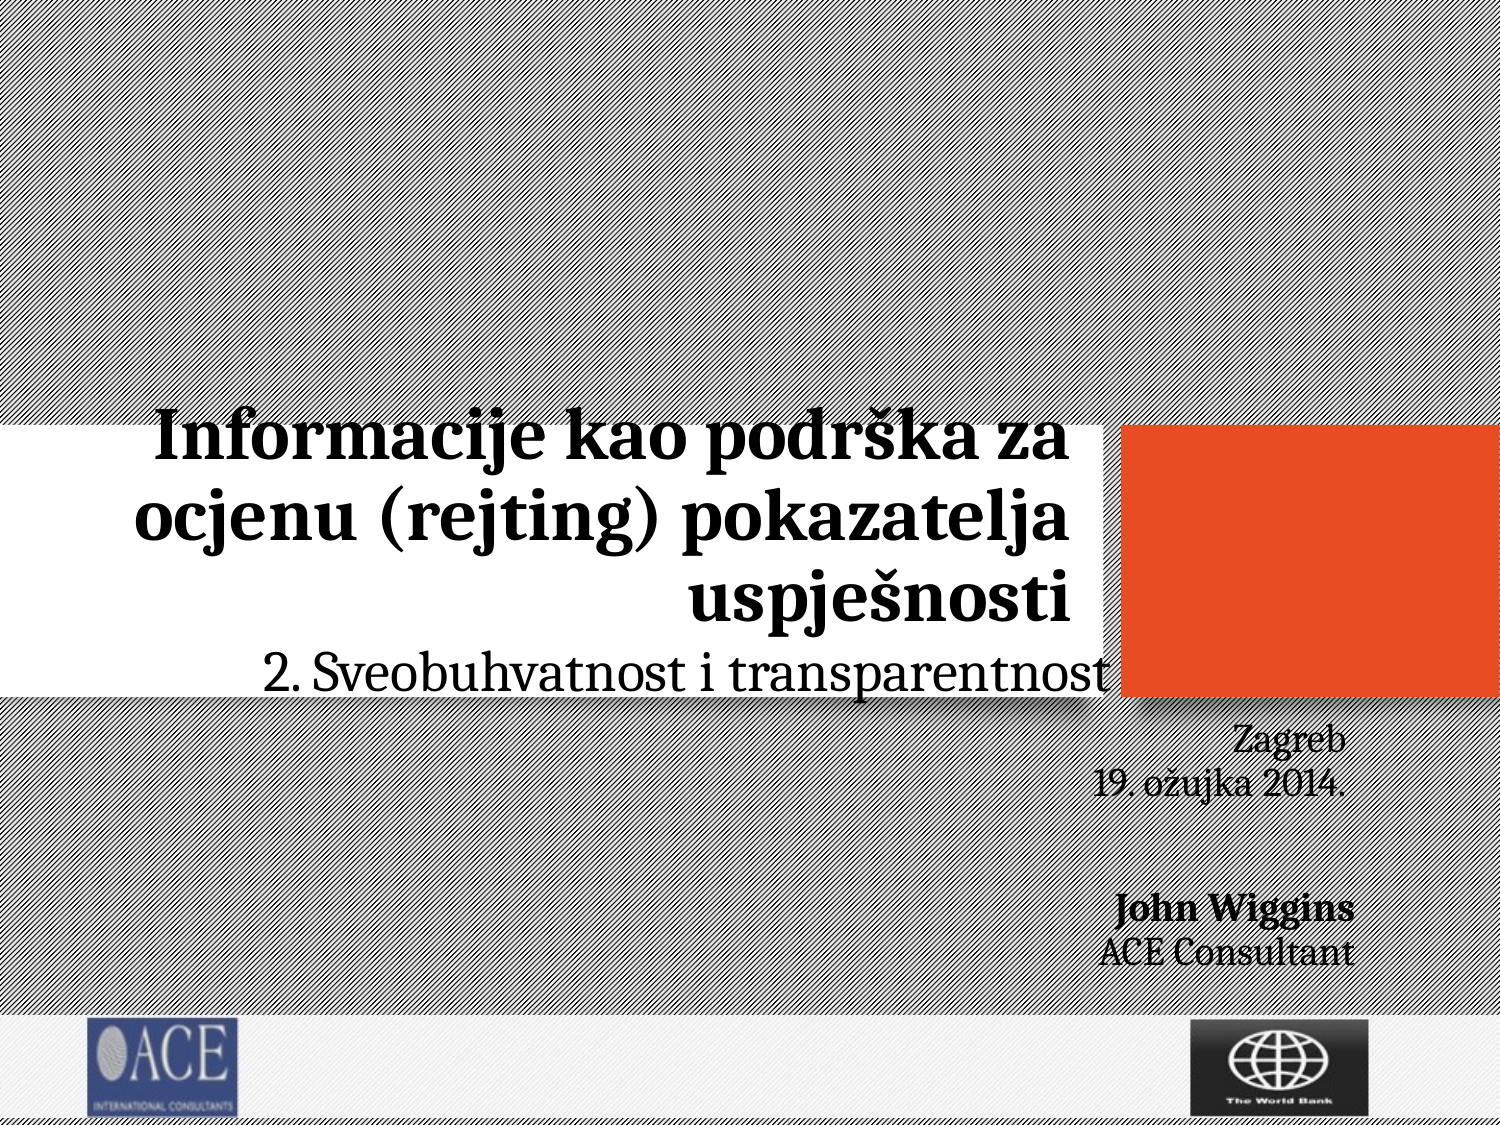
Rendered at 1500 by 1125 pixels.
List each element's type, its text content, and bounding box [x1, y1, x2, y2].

picture [0, 0, 1500, 633]
subtitle 2. Sveobuhvatnost i transparentnost [76, 633, 1128, 795]
title Informacije kao podrška za ocjenu (rejting) pokazatelja uspješnosti [0, 420, 1087, 646]
picture [0, 698, 1500, 1125]
text_box Zagreb 19. ožujka 2014. John Wiggins ACE Consultant [320, 709, 1370, 983]
